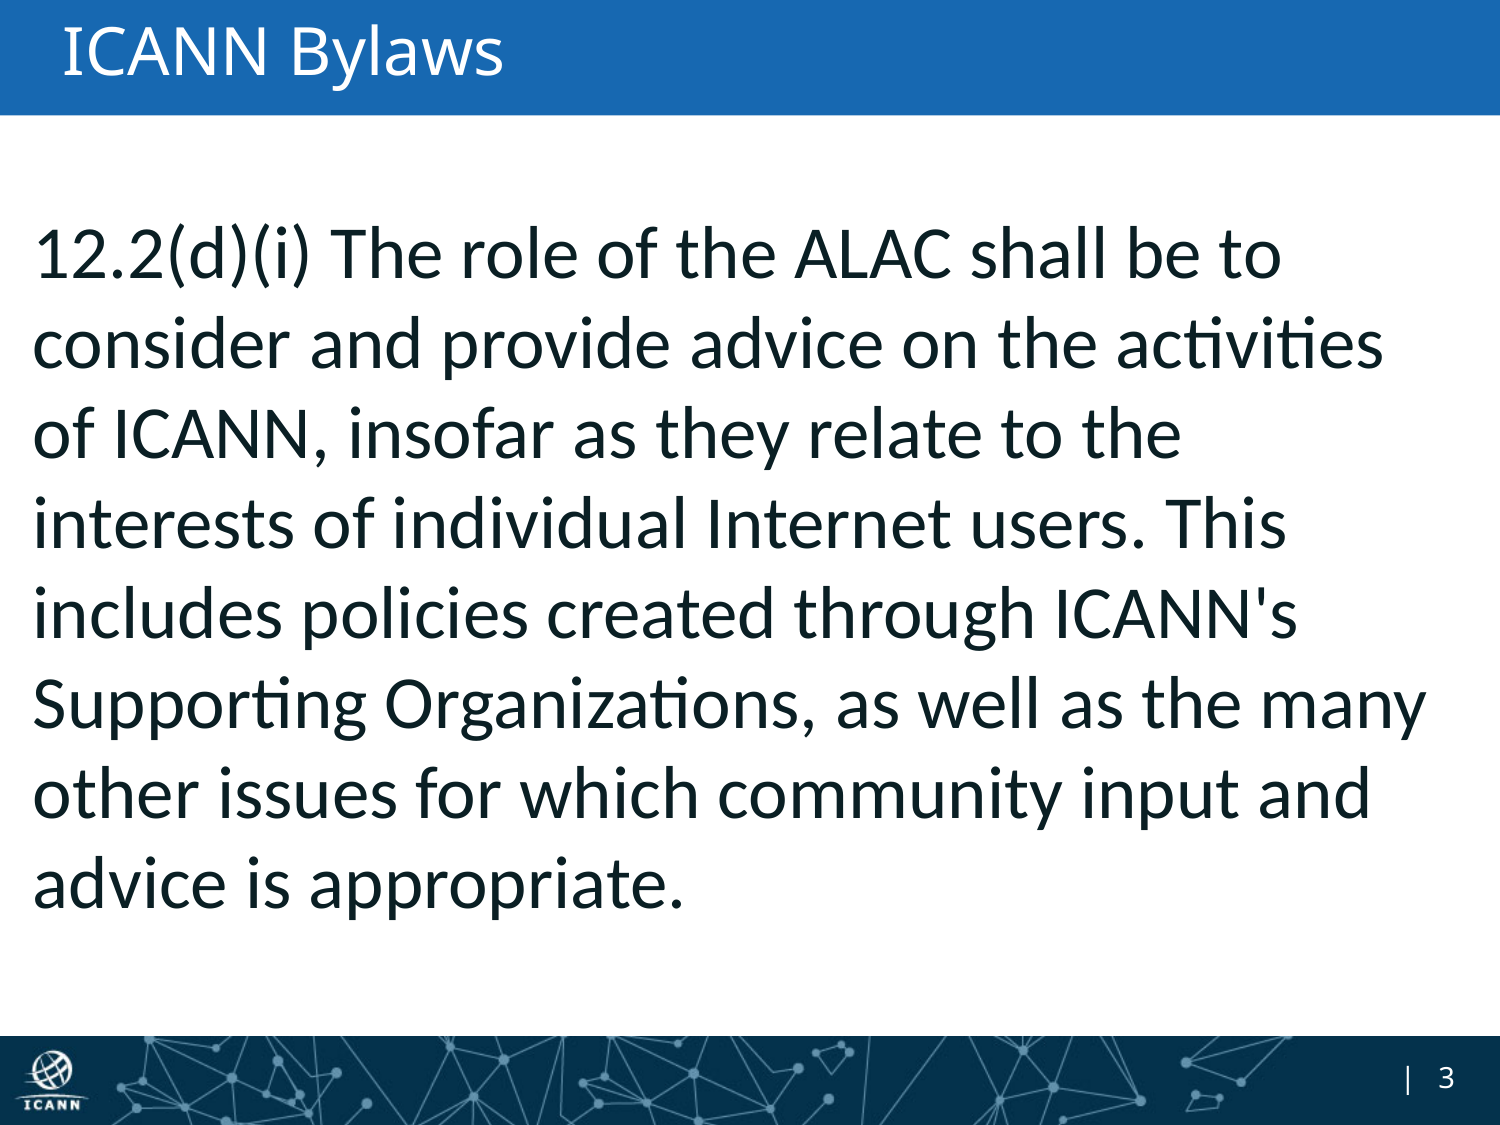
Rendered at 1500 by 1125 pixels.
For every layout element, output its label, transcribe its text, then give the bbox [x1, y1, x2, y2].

picture [0, 1036, 1500, 1125]
title ICANN Bylaws [0, 0, 1500, 116]
text_box 12.2(d)(i) The role of the ALAC shall be to consider and provide advice on the activities of ICANN, insofar as they relate to the interests of individual Internet users. This includes policies created through ICANN's Supporting Organizations, as well as the many other issues for which community input and advice is appropriate. [18, 196, 1473, 1022]
